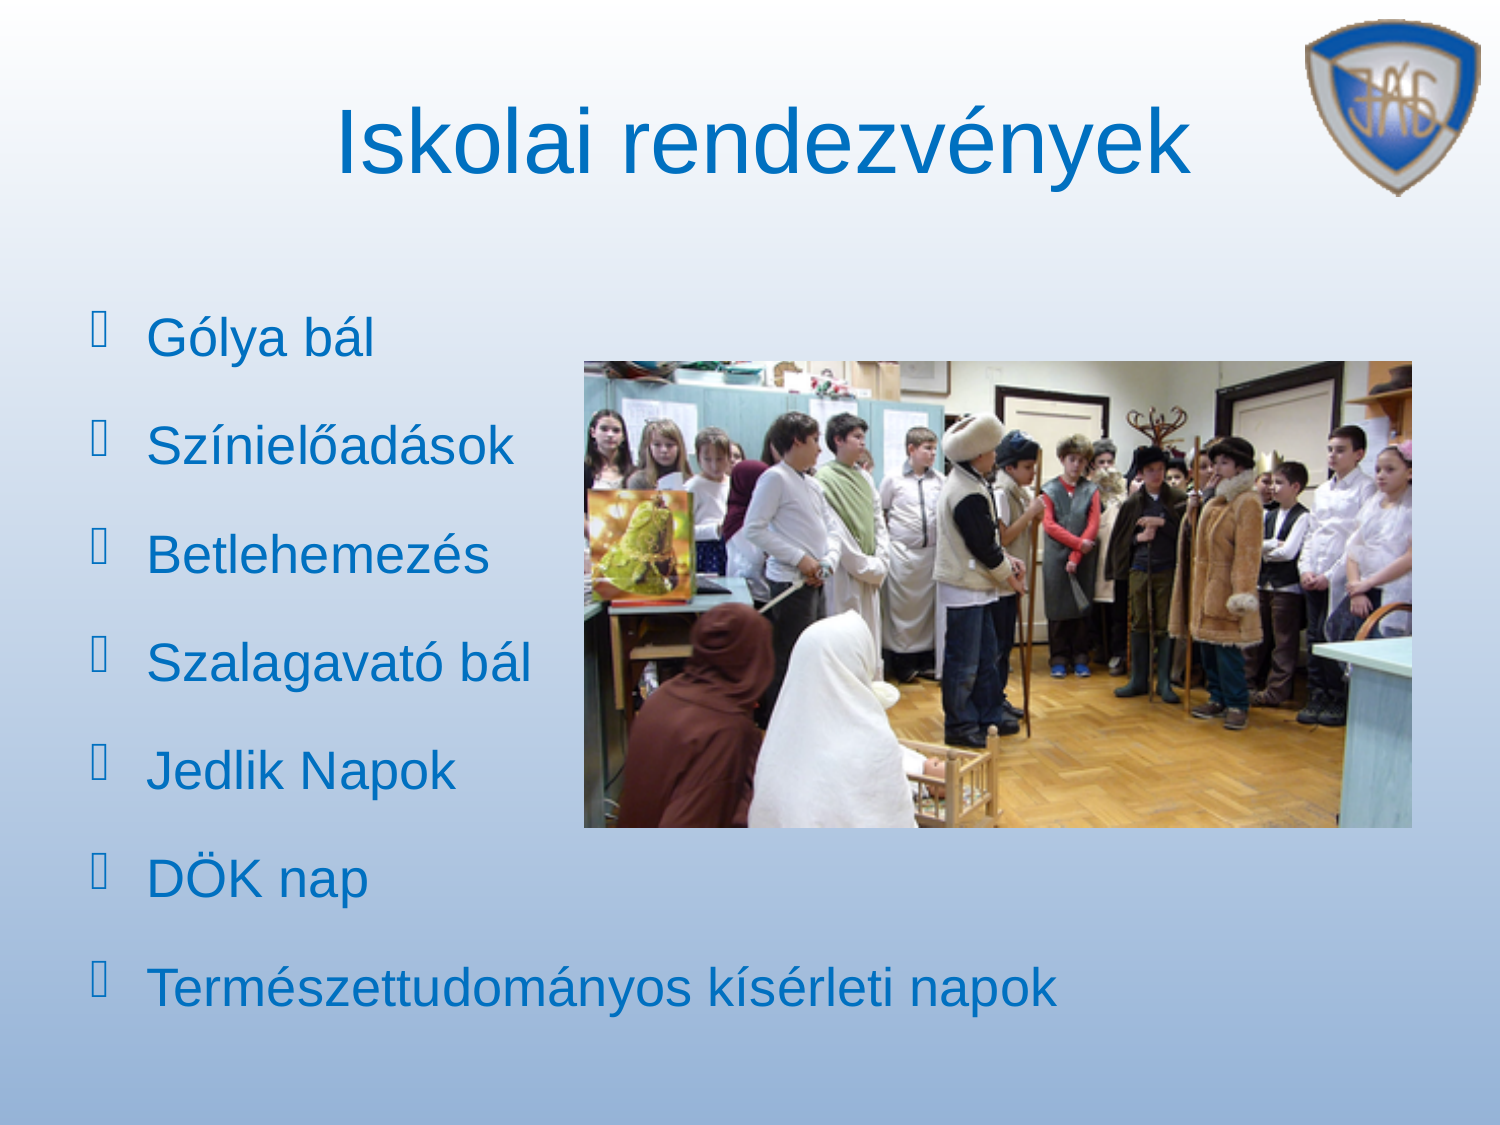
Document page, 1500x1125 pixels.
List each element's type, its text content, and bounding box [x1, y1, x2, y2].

title Iskolai rendezvények [88, 42, 1439, 231]
picture [1305, 19, 1481, 197]
list Gólya bál Színielőadások Betlehemezés Szalagavató bál Jedlik Napok DÖK nap Természettudományos kísérleti napok [75, 262, 1425, 1005]
picture [584, 361, 1412, 828]
